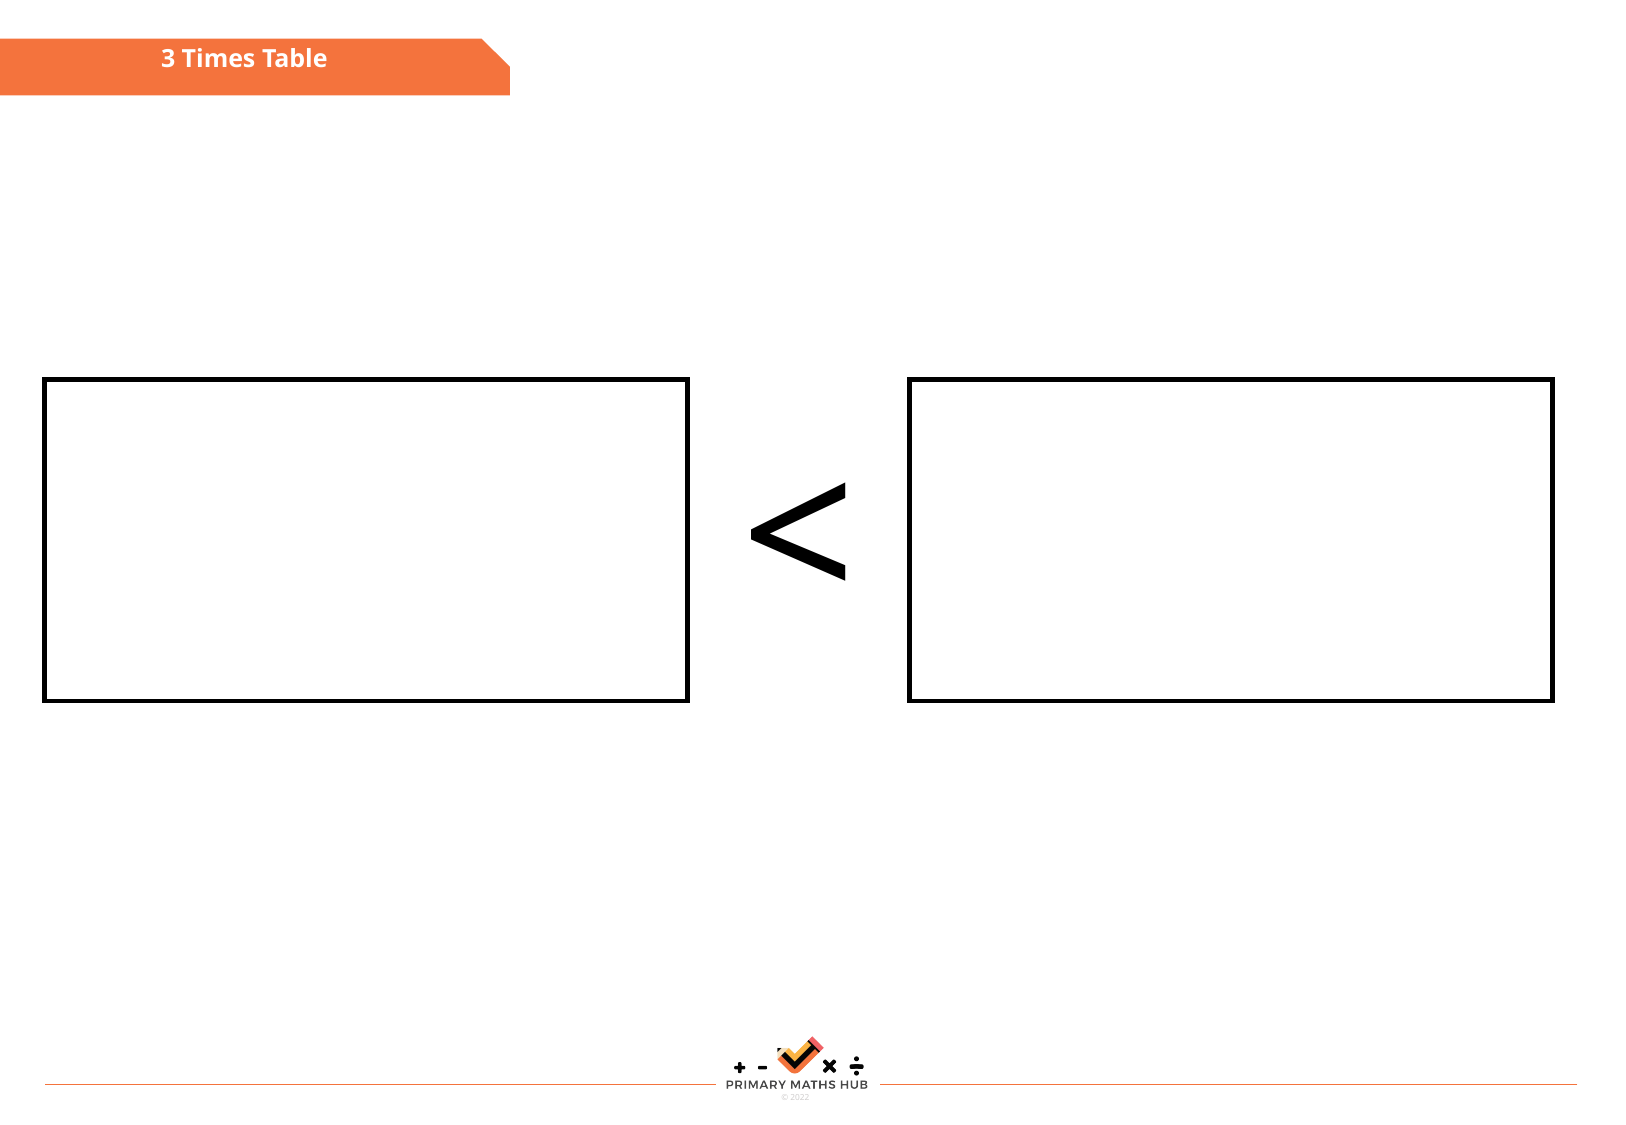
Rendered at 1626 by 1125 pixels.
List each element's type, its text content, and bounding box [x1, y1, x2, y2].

text_box 3 Times Table [0, 37, 511, 97]
picture [722, 1034, 872, 1094]
text_box [908, 378, 1554, 702]
text_box [43, 378, 689, 702]
text_box © 2022 [720, 1084, 870, 1110]
text_box < [726, 397, 871, 653]
